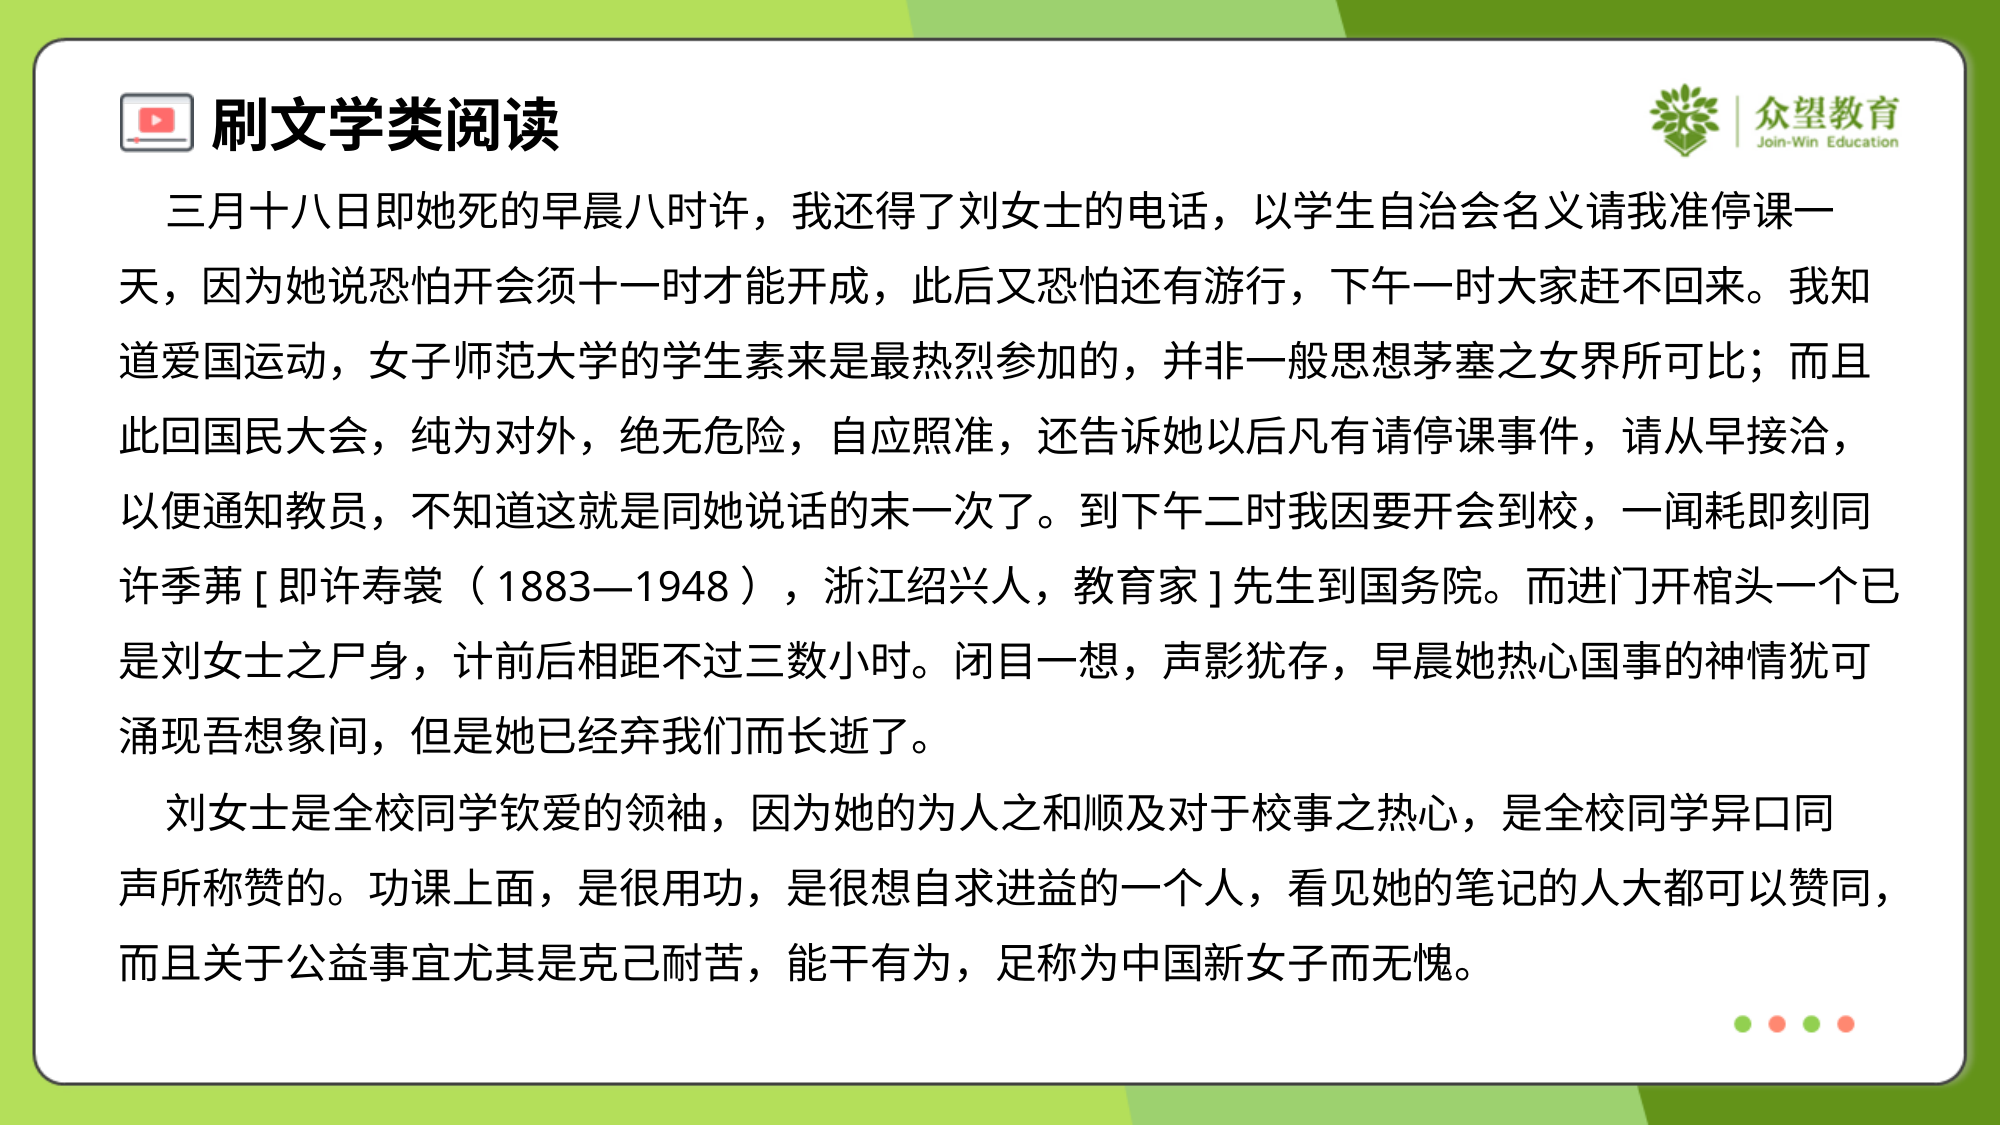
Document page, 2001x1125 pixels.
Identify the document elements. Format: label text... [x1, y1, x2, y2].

text_box 三月十八日即她死的早晨八时许，我还得了刘女士的电话，以学生自治会名义请我准停课一 天，因为她说恐怕开会须十一时才能开成，此后又恐怕还有游行，下午一时大家赶不回来。我知 道爱国运动，女子师范大学的学生素来是最热烈参加的，并非一般思想茅塞之女界所可比；而且 此回国民大会，纯为对外，绝无危险，自应照准，还告诉她以后凡有请停课事件，请从早接洽， 以便通知教员，不知道这就是同她说话的末一次了。到下午二时我因要开会到校，一闻耗即刻同 许季茀[即许寿裳（1883—1948），浙江绍兴人，教育家]先生到国务院。而进门开棺头一个已 是刘女士之尸身，计前后相距不过三数小时。闭目一想，声影犹存，早晨她热心国事的神情犹可 涌现吾想象间，但是她已经弃我们而长逝了。 刘女士是全校同学钦爱的领袖，因为她的为人之和顺及对于校事之热心，是全校同学异口同 声所称赞的。功课上面，是很用功，是很想自求进益的一个人，看见她的笔记的人大都可以赞同， 而且关于公益事宜尤其是克己耐苦，能干有为，足称为中国新女子而无愧。 [118, 159, 1883, 987]
picture [0, 0, 2000, 1125]
